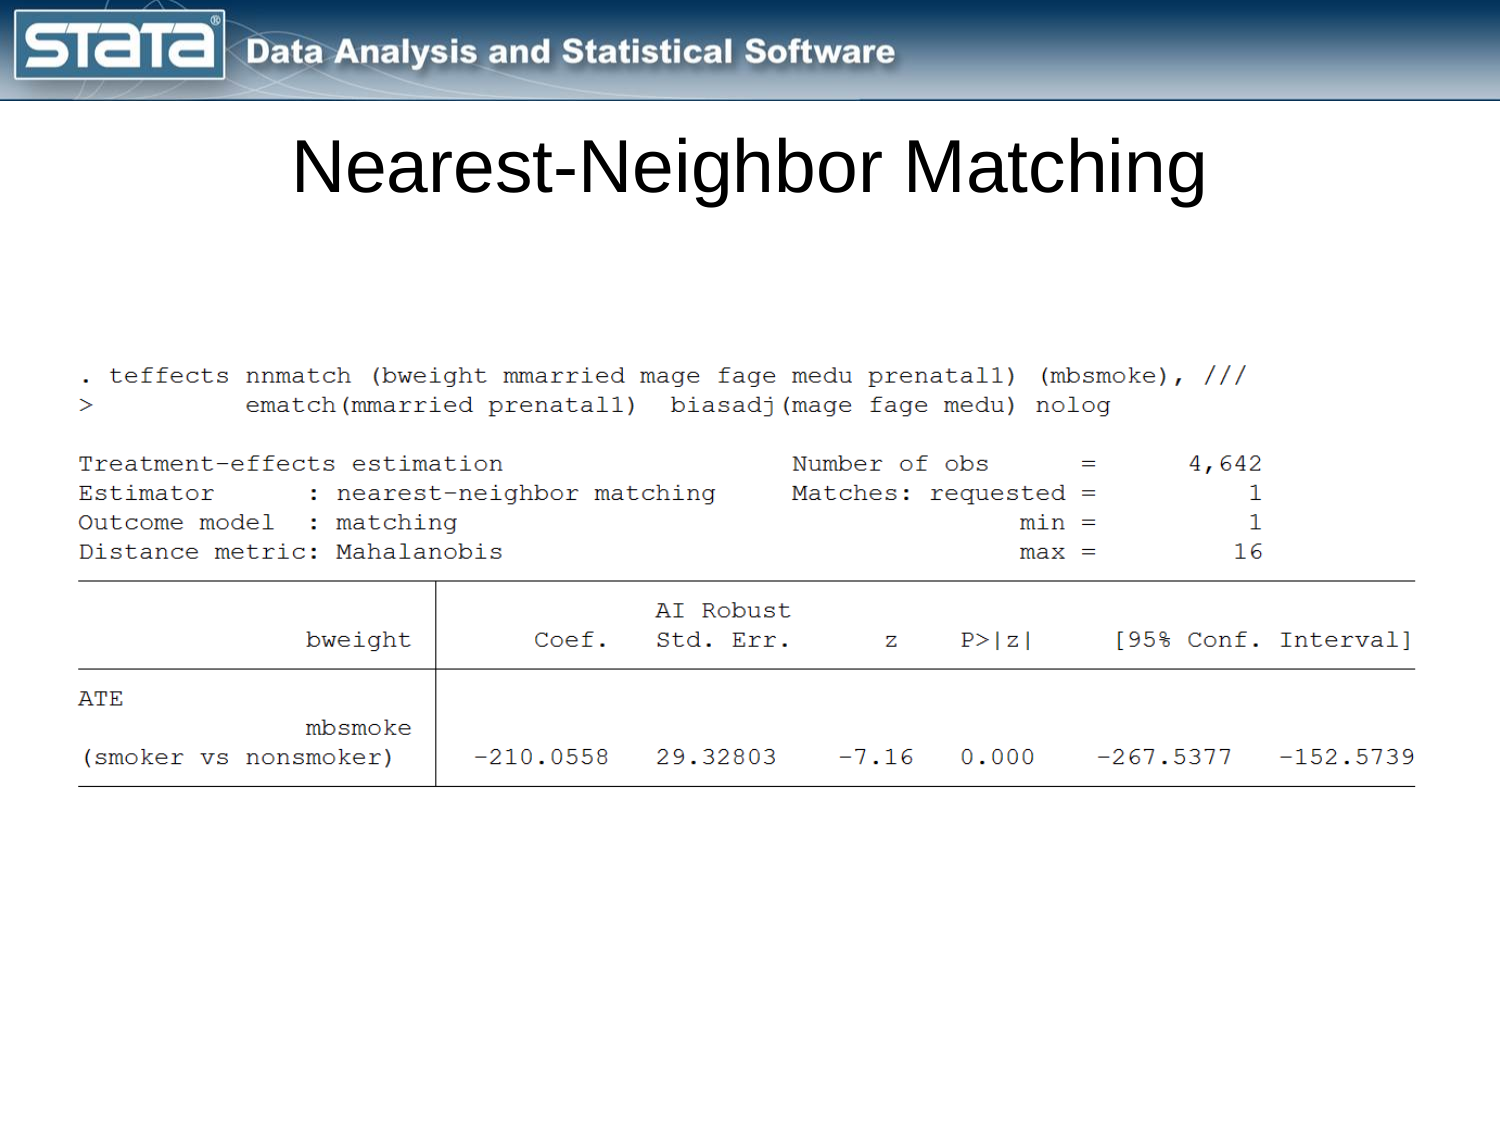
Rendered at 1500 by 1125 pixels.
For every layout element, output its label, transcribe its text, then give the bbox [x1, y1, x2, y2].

title Nearest-Neighbor Matching [0, 108, 1500, 225]
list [74, 362, 1426, 799]
picture [0, 0, 1500, 102]
